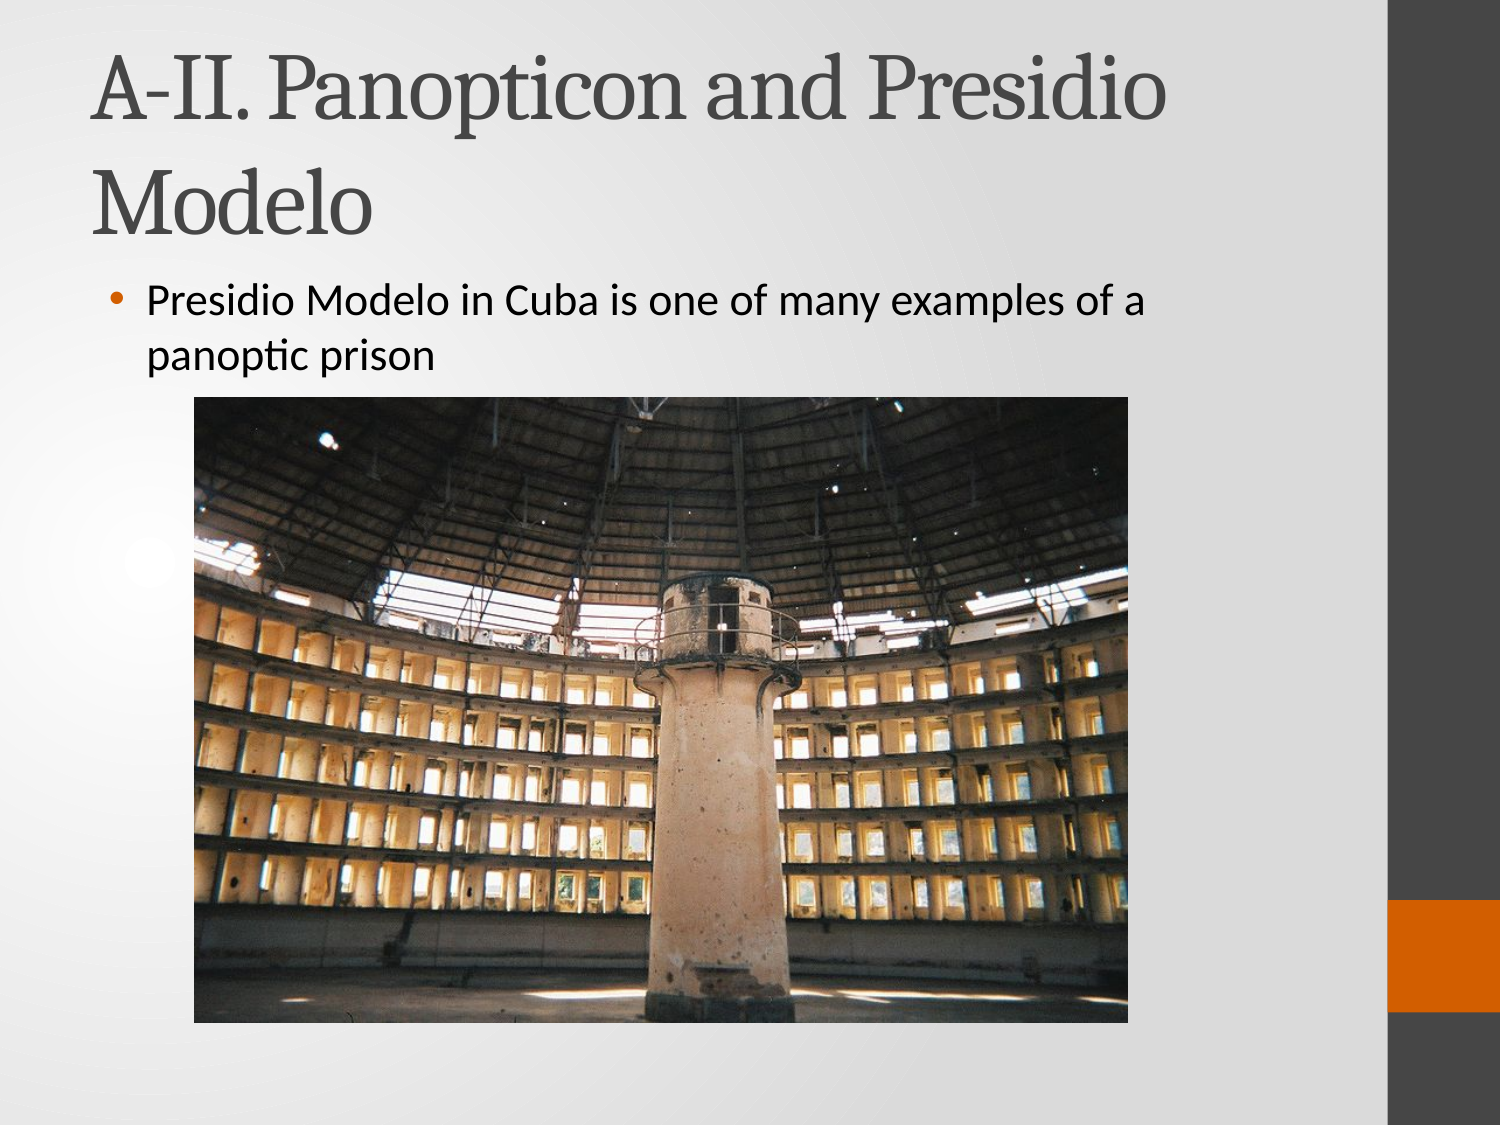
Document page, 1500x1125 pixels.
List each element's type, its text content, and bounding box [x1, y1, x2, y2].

picture [194, 396, 1129, 1023]
list Presidio Modelo in Cuba is one of many examples of a panoptic prison [75, 262, 1325, 1050]
title A-II. Panopticon and Presidio Modelo [75, 45, 1325, 233]
